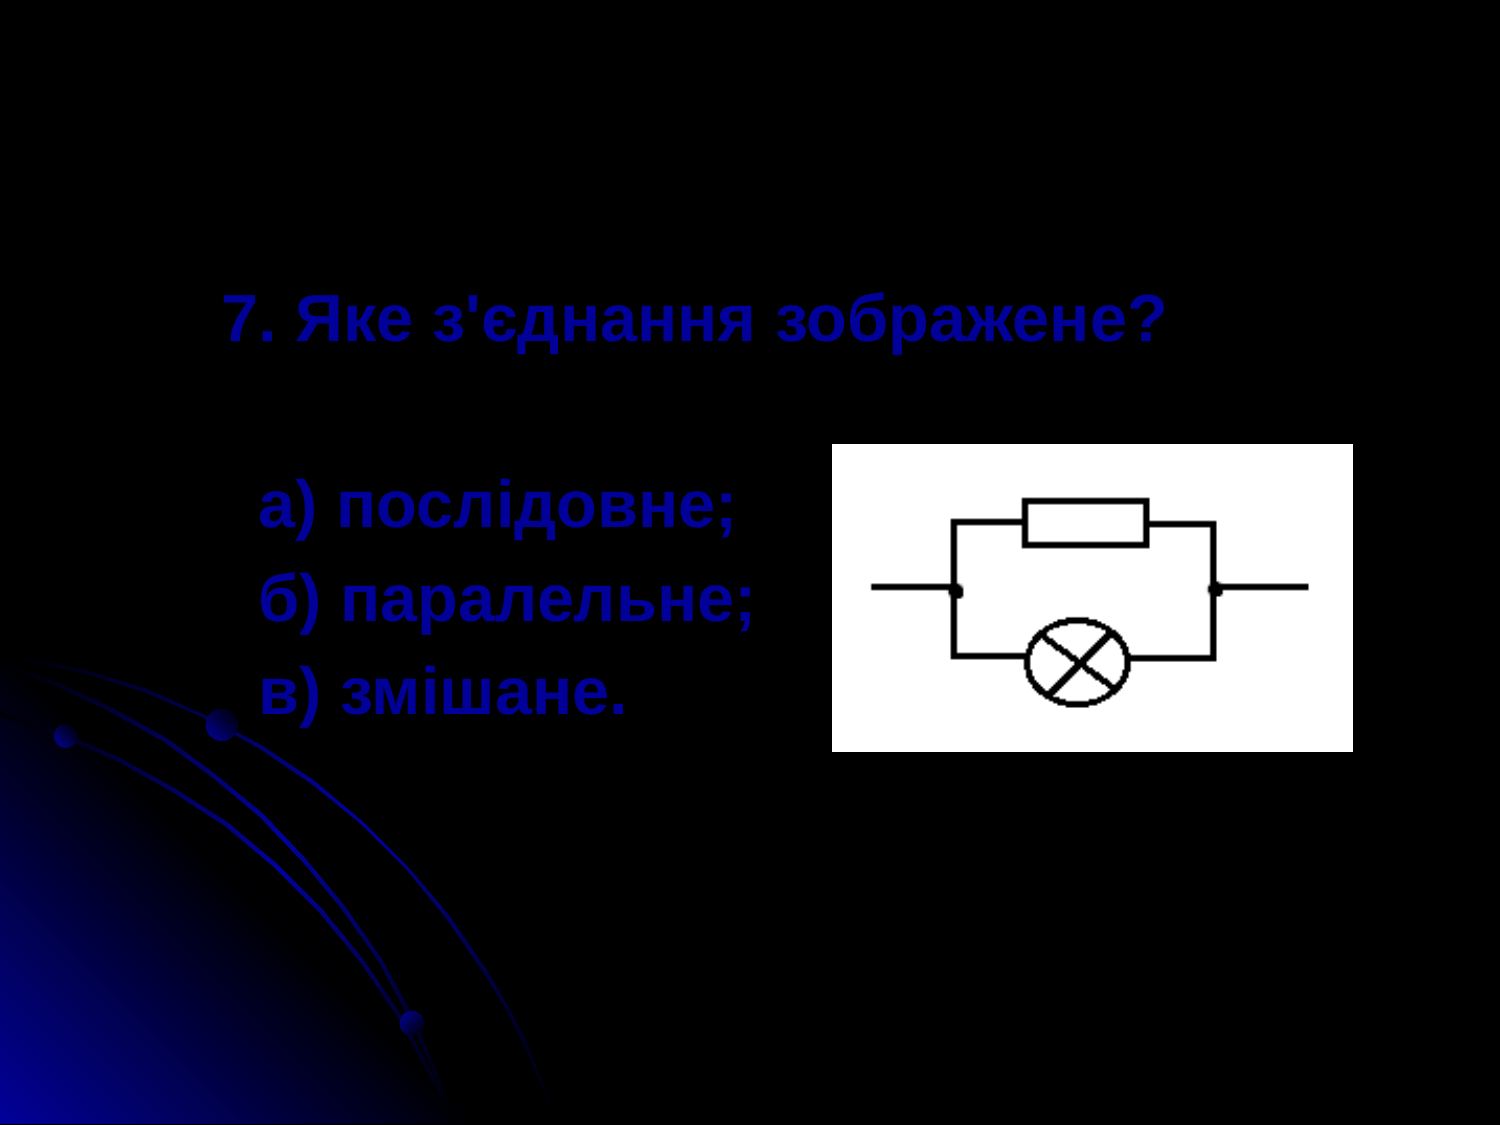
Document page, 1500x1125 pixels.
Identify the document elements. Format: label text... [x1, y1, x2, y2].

list 7. Яке з'єднання зображене? а) послідовне; б) паралельне; в) змішане. [206, 267, 1365, 1043]
picture [832, 444, 1354, 752]
